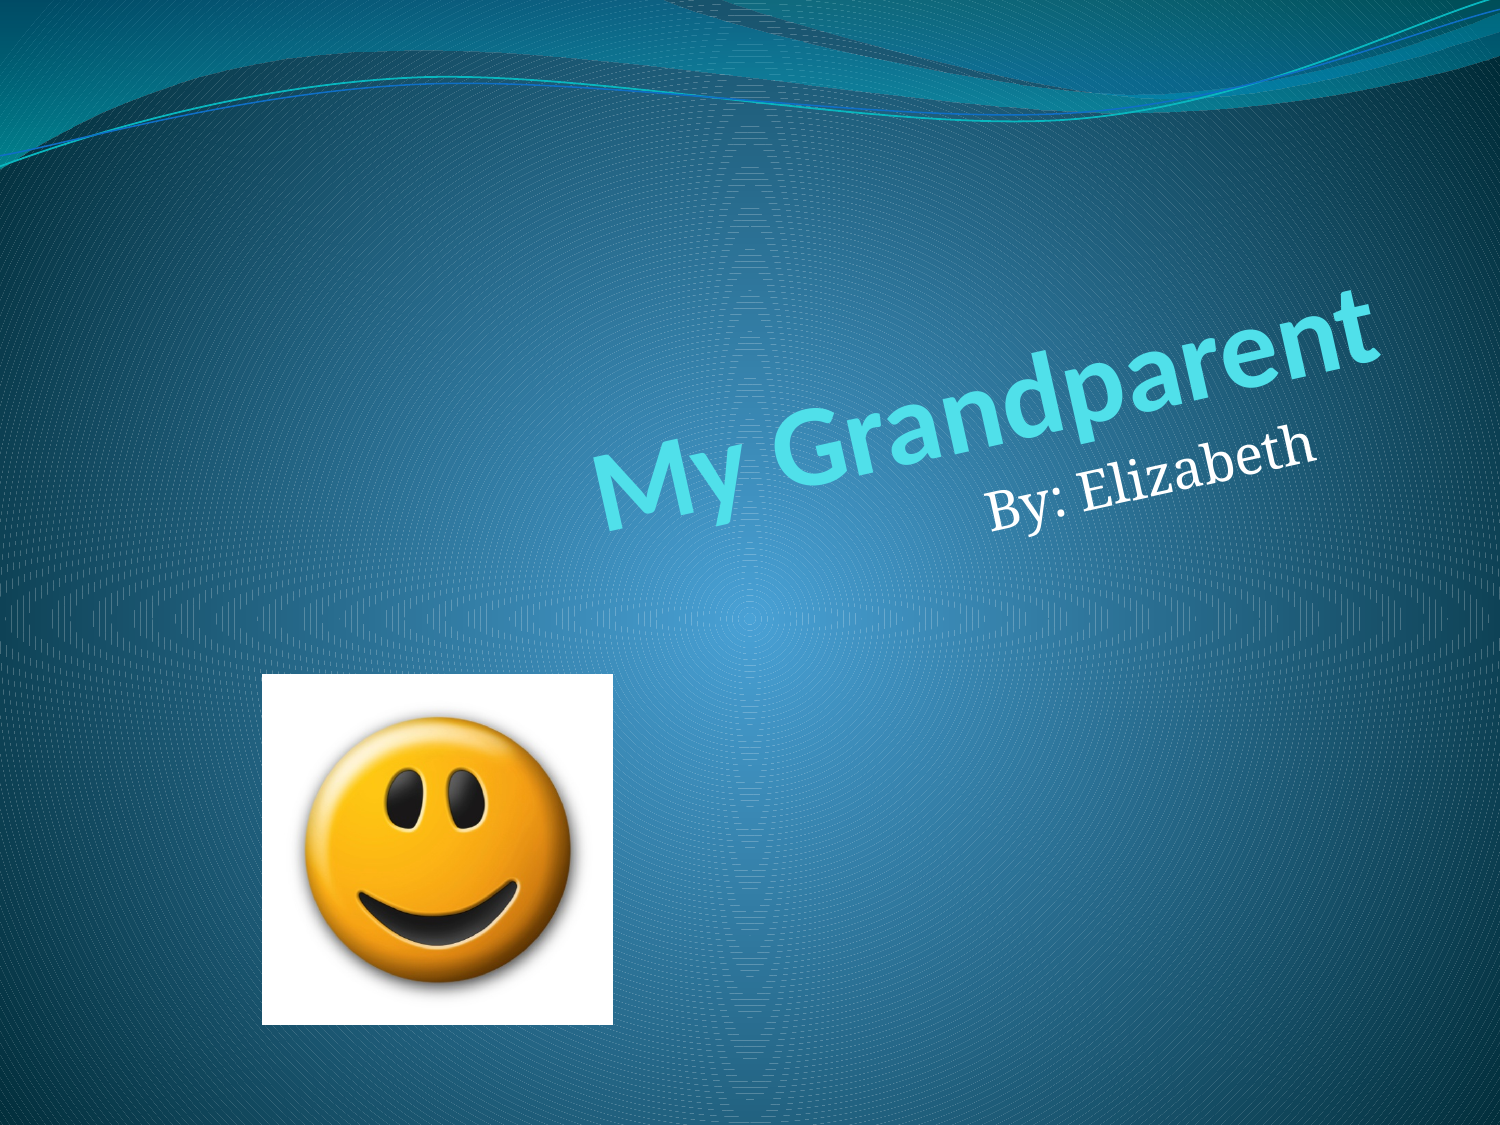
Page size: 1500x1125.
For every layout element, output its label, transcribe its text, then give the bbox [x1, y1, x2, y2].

subtitle By: Elizabeth [71, 394, 1392, 953]
picture [262, 674, 613, 1026]
title My Grandparent [70, 87, 1393, 657]
